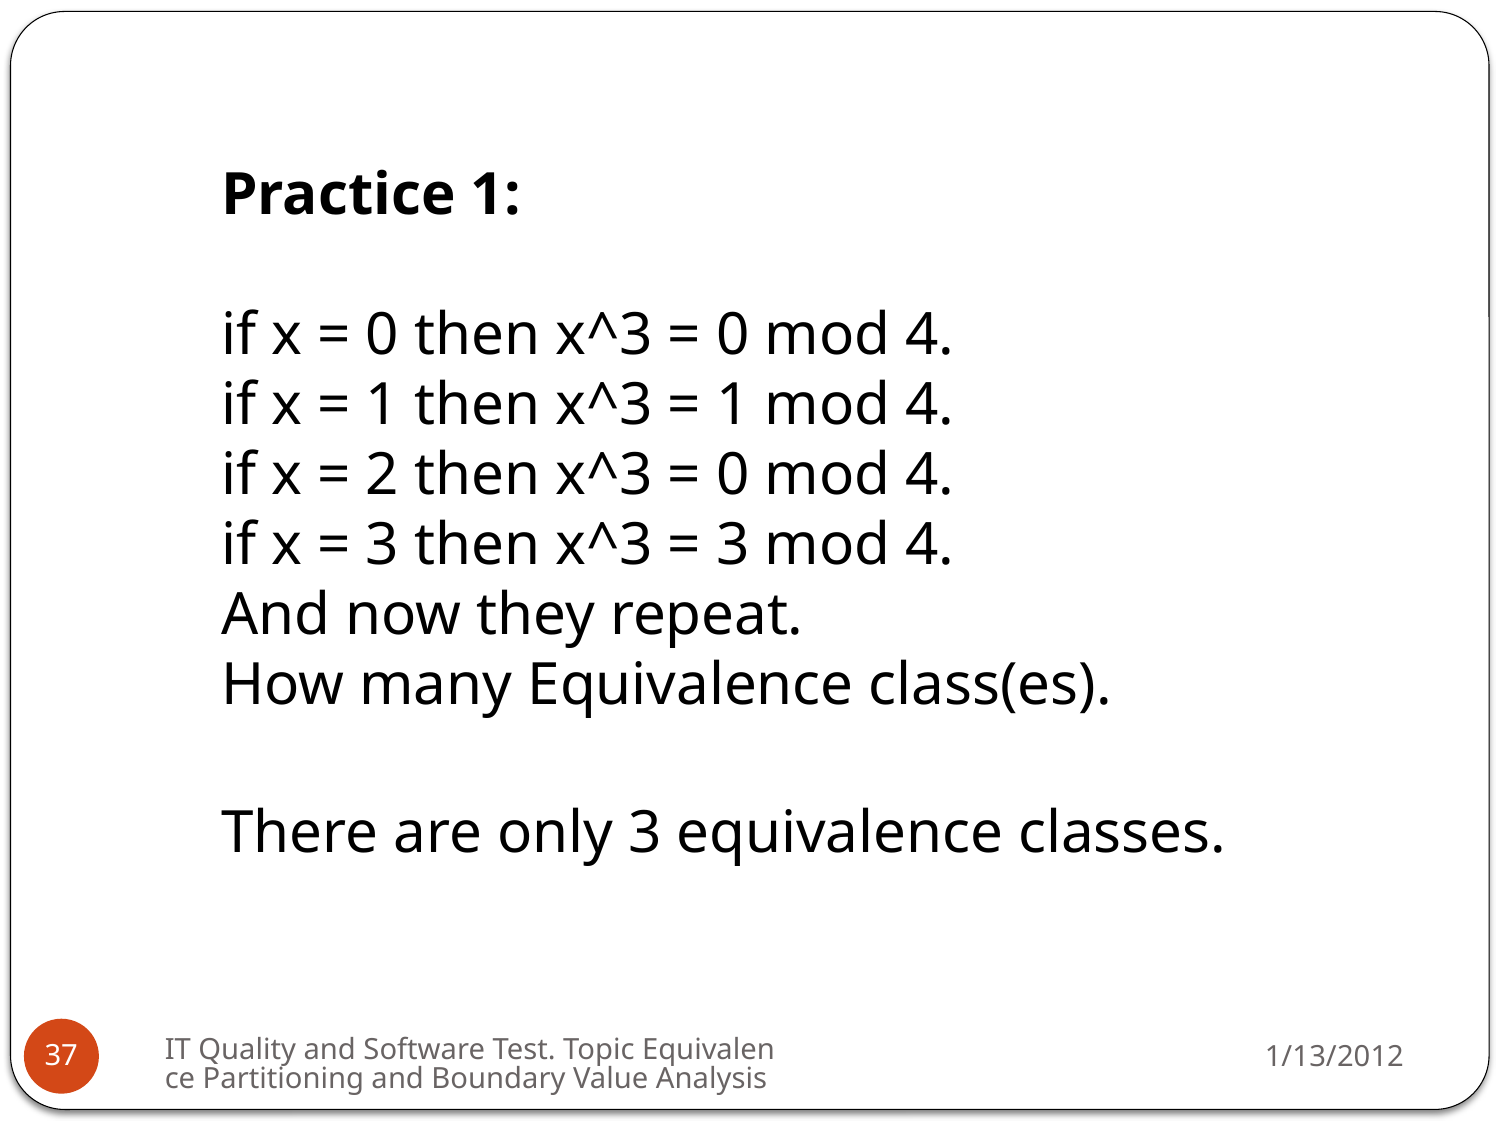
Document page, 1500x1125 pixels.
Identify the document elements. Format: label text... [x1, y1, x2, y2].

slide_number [1012, 1015, 1419, 1094]
text_box There are only 3 equivalence classes. [206, 786, 1365, 942]
footer IT Quality and Software Test. Topic Equivalence Partitioning and Boundary Value Analysis [150, 1012, 800, 1088]
slide_number 37 [23, 1018, 99, 1094]
text_box Practice 1: if x = 0 then x^3 = 0 mod 4. if x = 1 then x^3 = 1 mod 4. if x = 2 then x^3 = 0 mod 4. if x = 3 then x^3 = 3 mod 4. And now they repeat. How many Equivalence class(es). [206, 148, 1294, 786]
